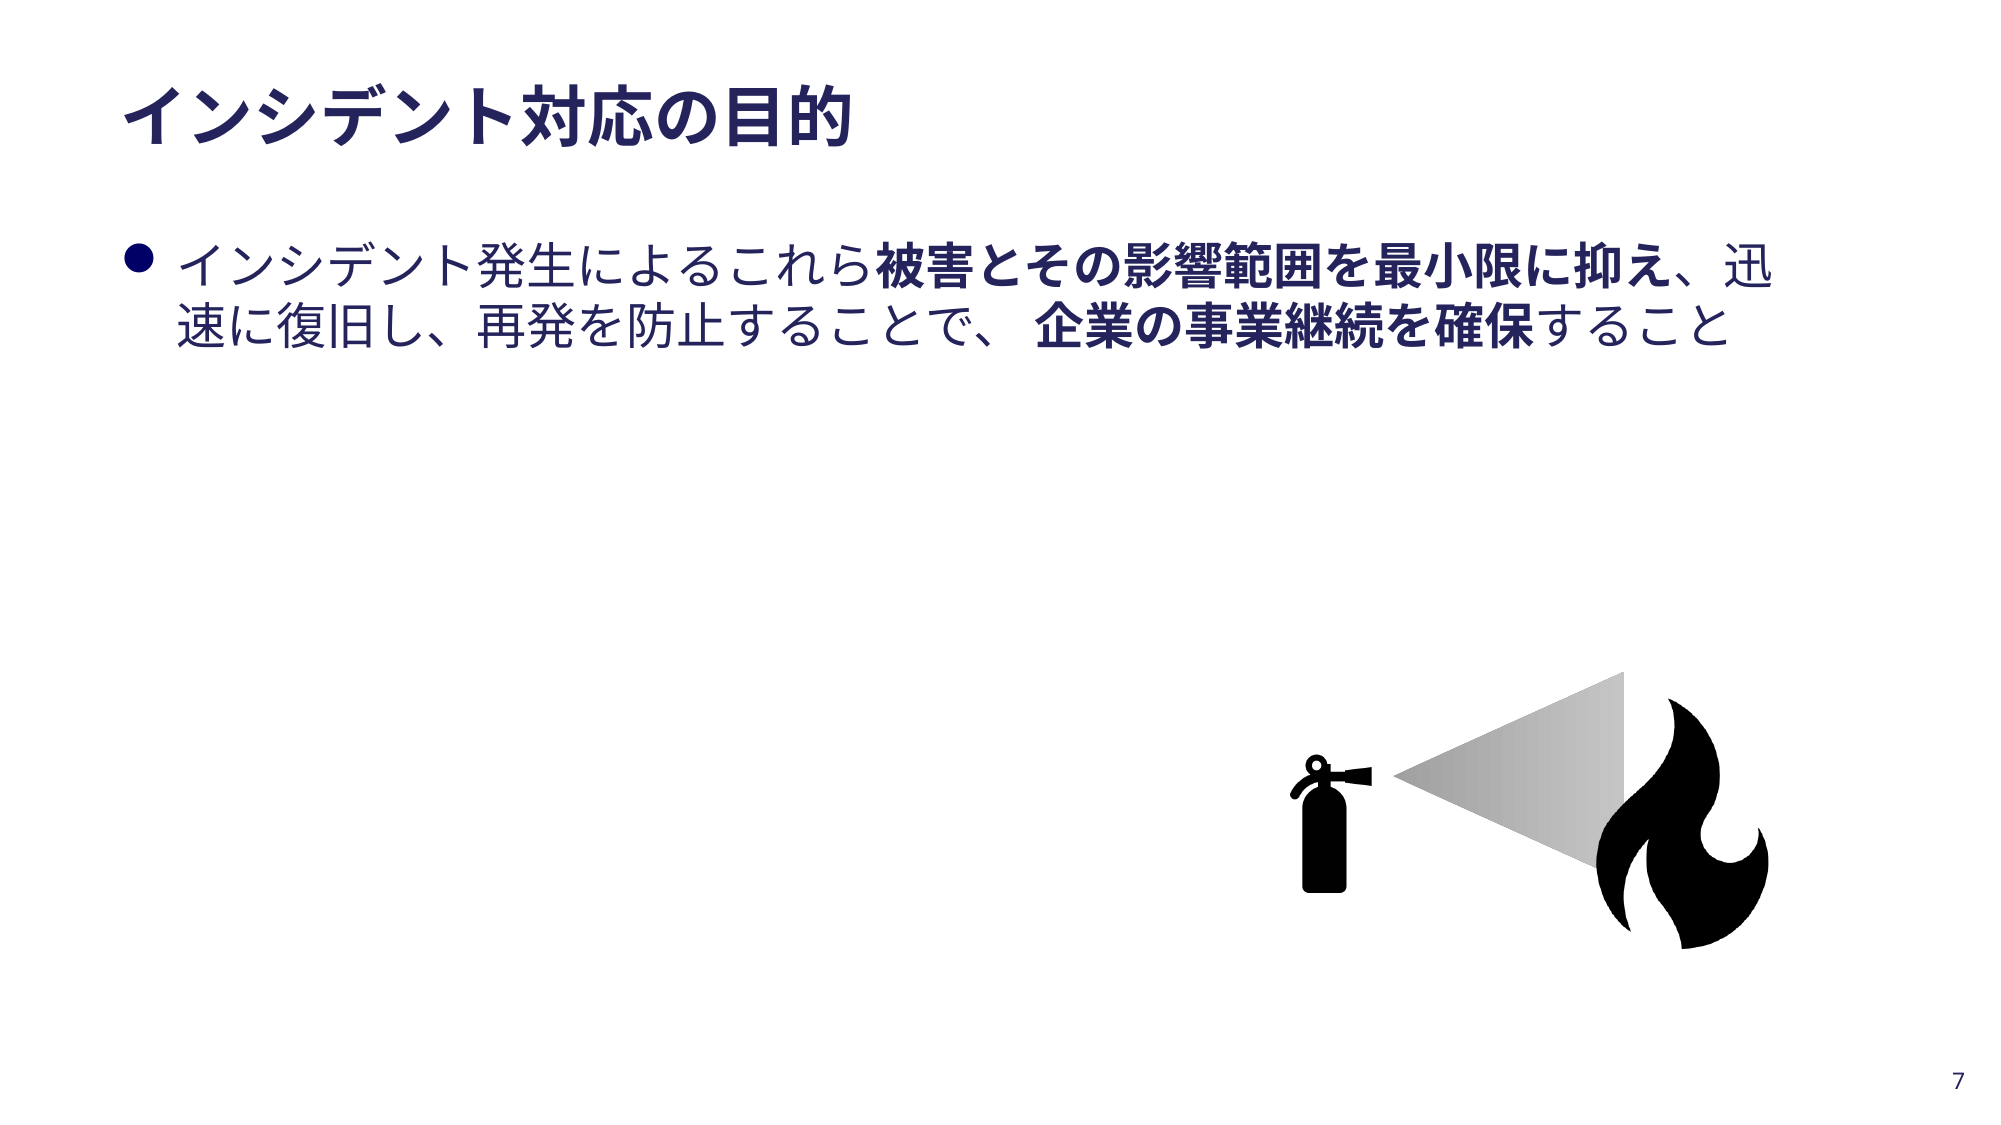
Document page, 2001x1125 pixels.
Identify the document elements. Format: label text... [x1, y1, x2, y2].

text_box [1411, 708, 1537, 844]
text_box [1596, 669, 1627, 682]
title インシデント対応の目的 [105, 51, 1428, 163]
slide_number 7 [1513, 1058, 1981, 1107]
list インシデント発生によるこれら被害とその影響範囲を最小限に抑え、迅速に復旧し、再発を防止することで、 企業の事業継続を確保すること [105, 226, 1822, 1006]
picture [1255, 747, 1406, 899]
picture [1542, 683, 1822, 963]
